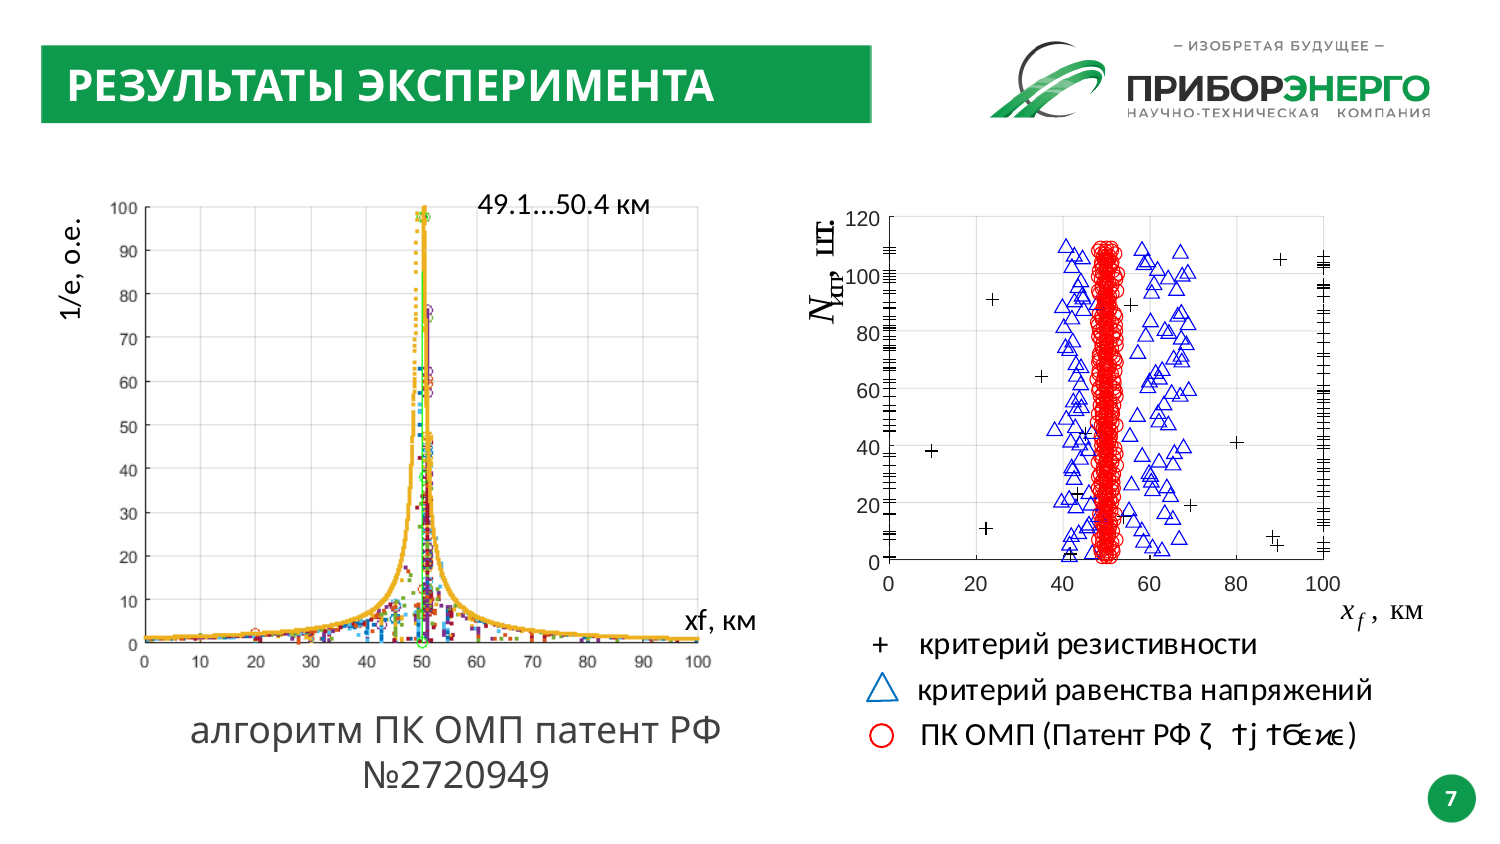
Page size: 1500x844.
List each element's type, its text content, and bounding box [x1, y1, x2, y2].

text_box алгоритм ПК ОМП патент РФ №2720949 [81, 698, 831, 804]
picture [40, 44, 872, 124]
picture [988, 40, 1431, 118]
picture [1427, 774, 1476, 823]
picture [796, 176, 1431, 770]
picture [40, 164, 773, 703]
